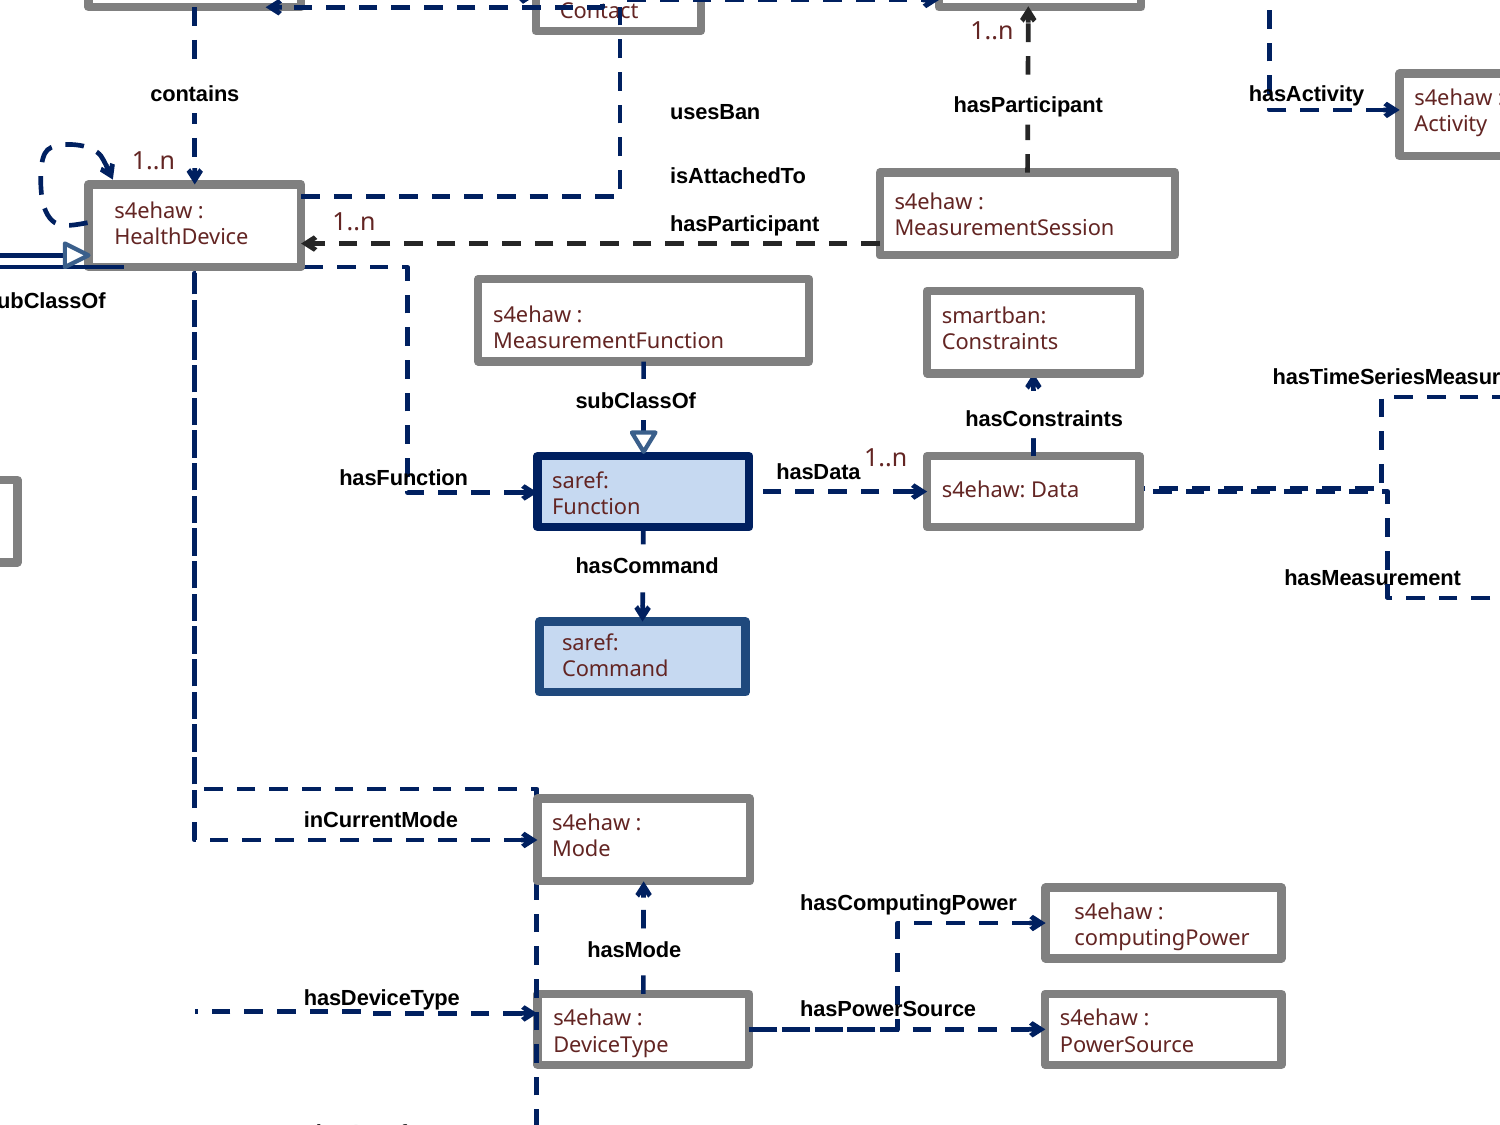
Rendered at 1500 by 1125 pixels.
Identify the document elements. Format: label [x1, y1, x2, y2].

text_box [0, 0, 1500, 1125]
